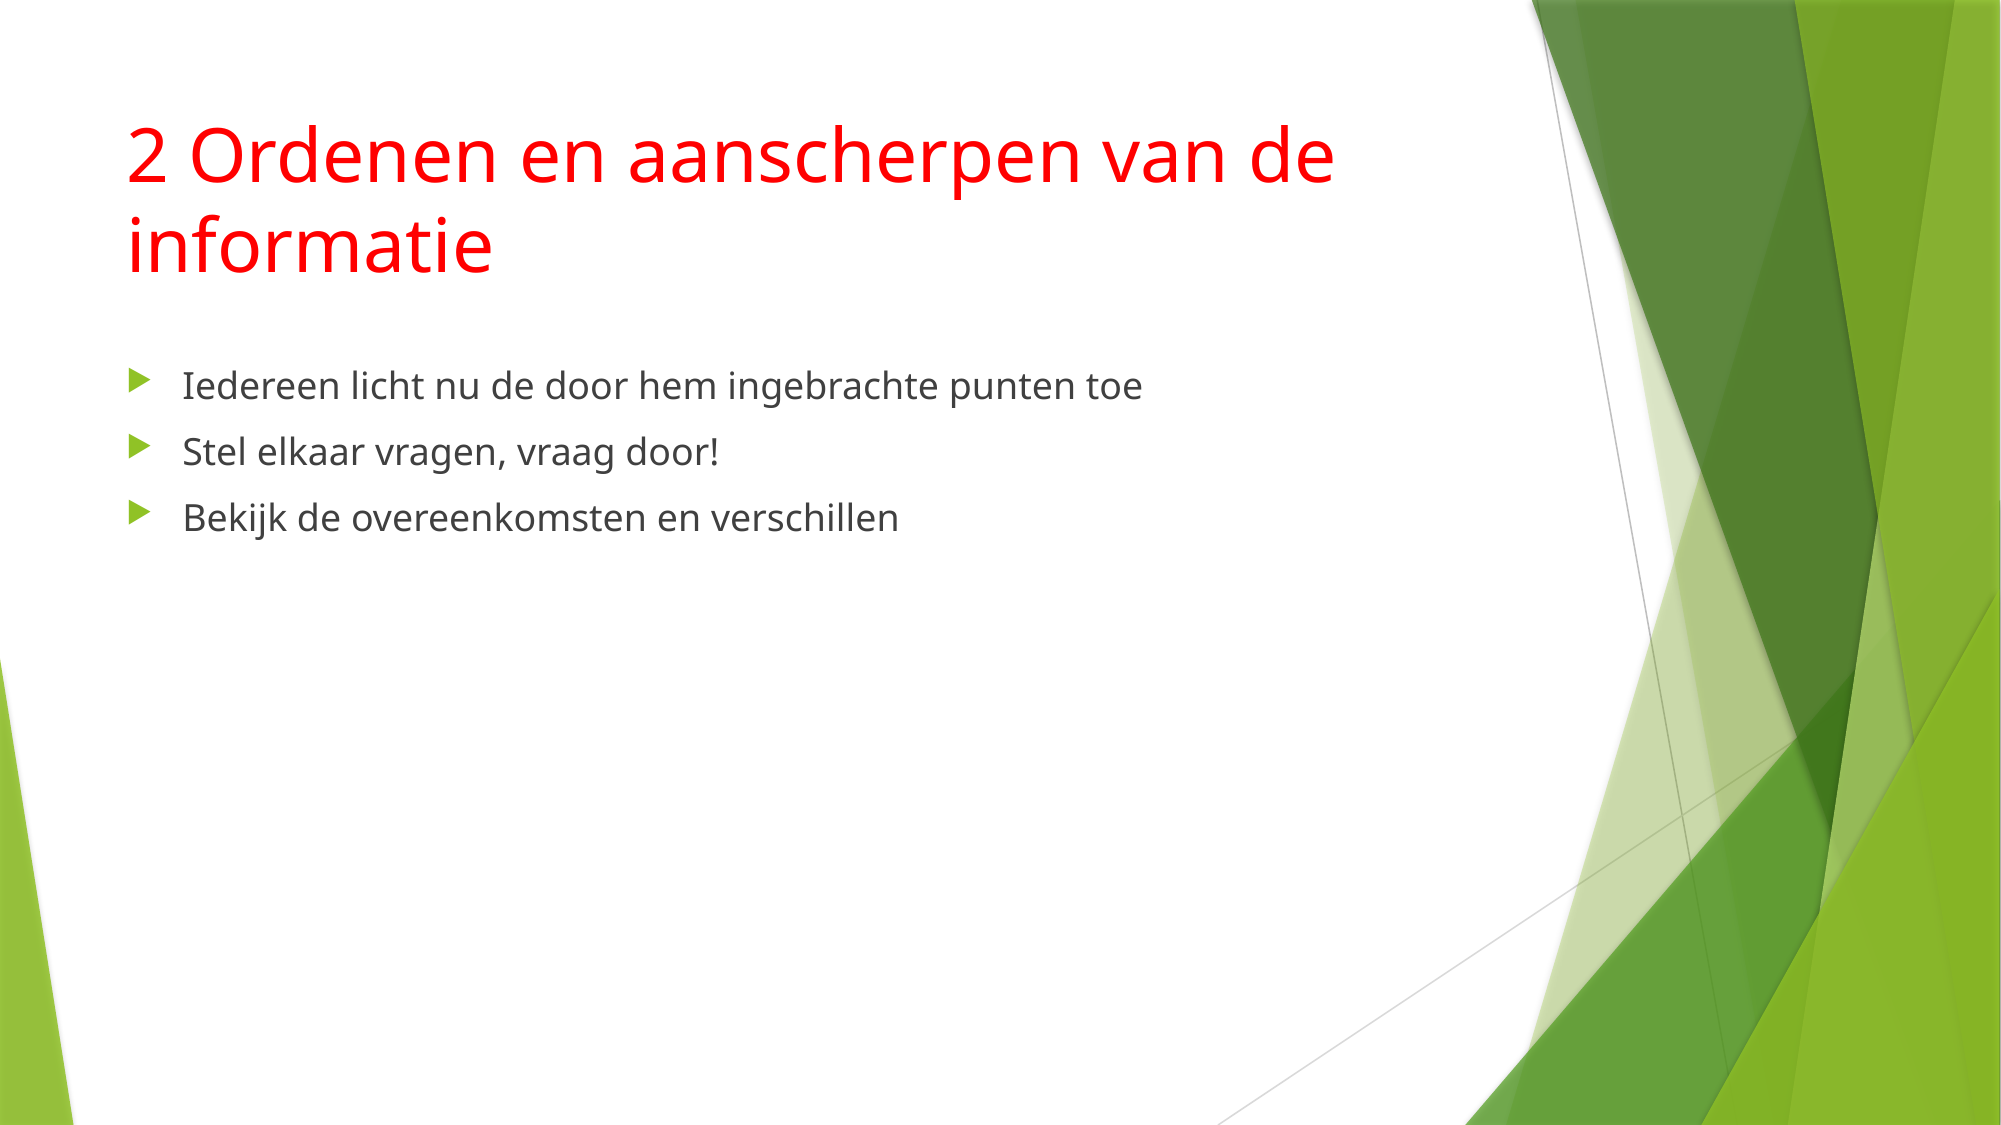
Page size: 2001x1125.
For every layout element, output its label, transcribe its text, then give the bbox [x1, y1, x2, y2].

title 2 Ordenen en aanscherpen van de informatie [111, 99, 1522, 317]
list Iedereen licht nu de door hem ingebrachte punten toe Stel elkaar vragen, vraag door! Bekijk de overeenkomsten en verschillen [111, 354, 1522, 992]
